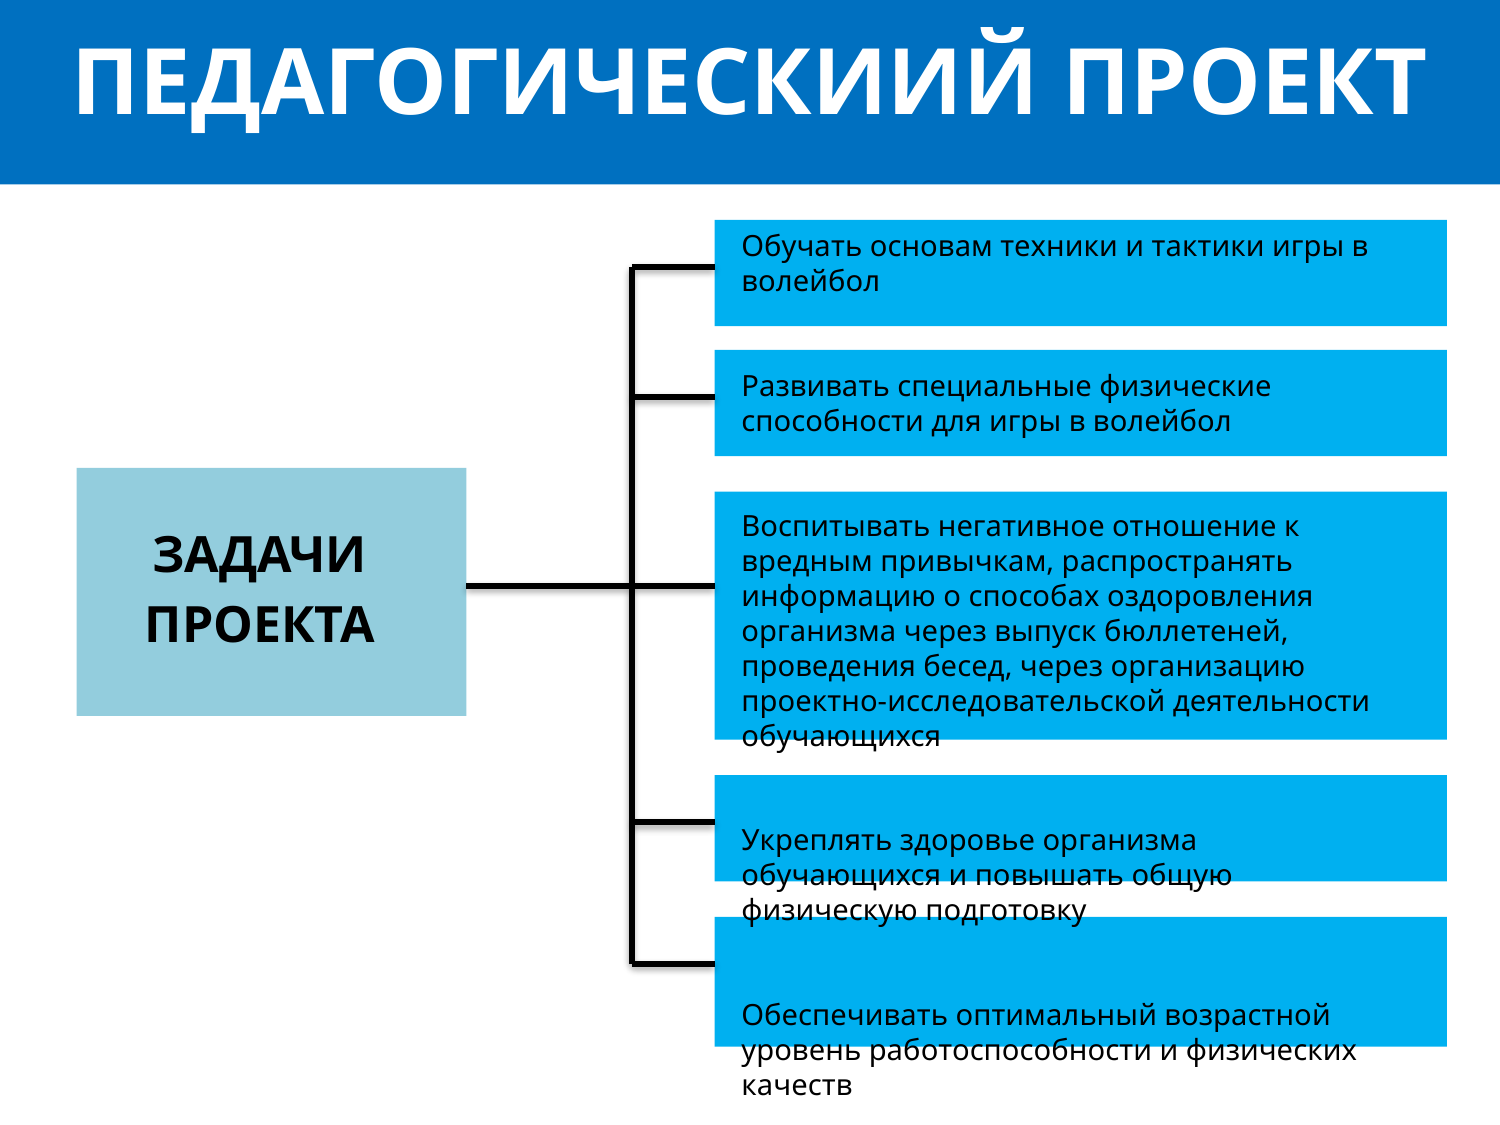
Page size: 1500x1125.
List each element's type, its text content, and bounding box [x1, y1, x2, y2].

text_box [712, 773, 726, 883]
text_box [1412, 489, 1449, 742]
text_box Обучать основам техники и тактики игры в волейбол Развивать специальные физические способности для игры в волейбол Воспитывать негативное отношение к вредным привычкам, распространять информацию о способах оздоровления организма через выпуск бюллетеней, проведения бесед, через организацию проектно-исследовательской деятельности обучающихся Укреплять здоровье организма обучающихся и повышать общую физическую подготовку Обеспечивать оптимальный возрастной уровень работоспособности и физических качеств [726, 219, 1412, 1083]
text_box [712, 489, 726, 742]
text_box [75, 466, 469, 718]
text_box [712, 915, 726, 1049]
text_box [1412, 348, 1449, 458]
text_box [1412, 915, 1449, 1049]
text_box [712, 348, 726, 458]
text_box [712, 218, 1449, 328]
text_box [0, 172, 1500, 186]
text_box [1412, 773, 1449, 883]
title ПЕДАГОГИЧЕСКИИЙ ПРОЕКТ [0, 0, 1500, 172]
list ЗАДАЧИ ПРОЕКТА [64, 515, 455, 657]
